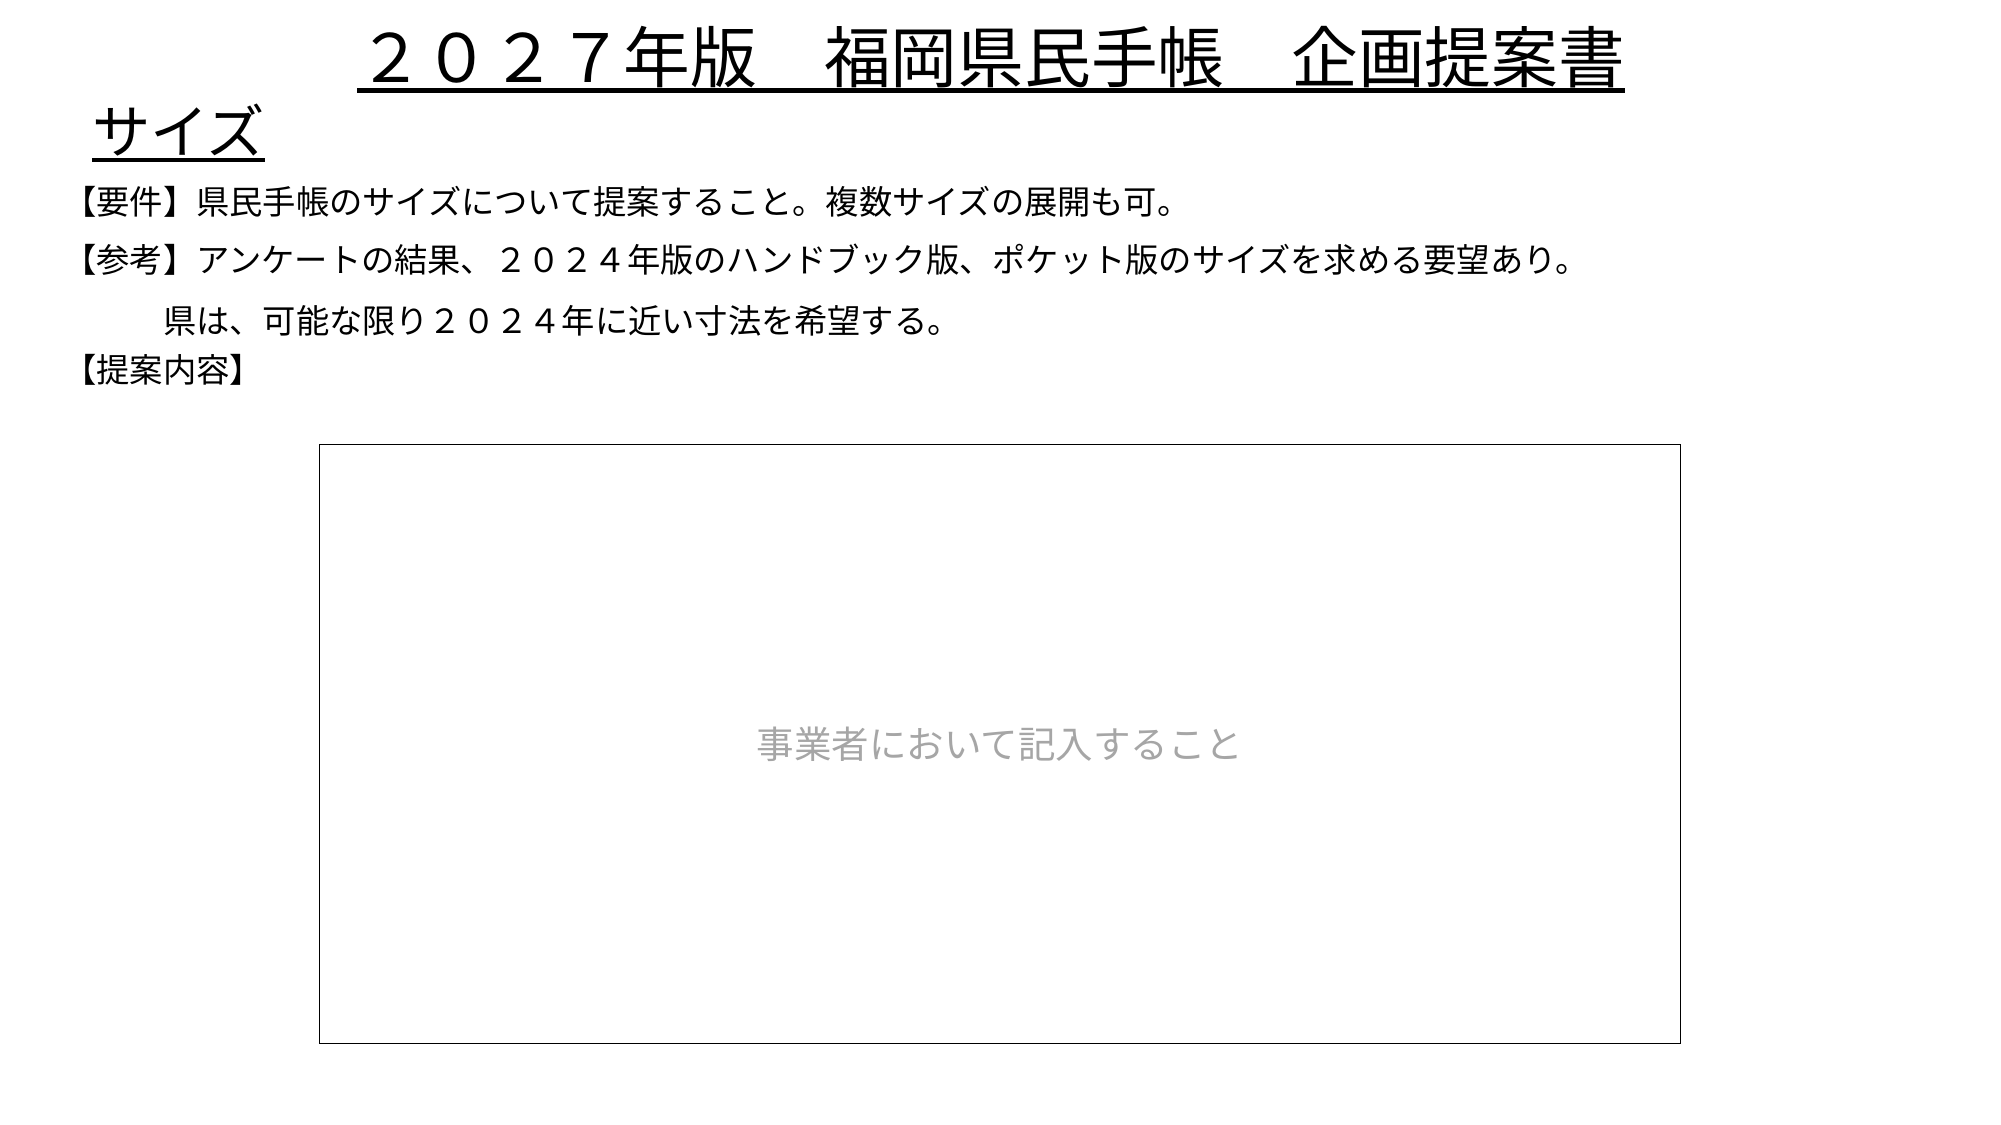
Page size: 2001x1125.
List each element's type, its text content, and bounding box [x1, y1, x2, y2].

subtitle サイズ [48, 102, 309, 158]
text_box 【提案内容】 [48, 333, 1792, 412]
text_box 事業者において記入すること [319, 444, 1681, 1044]
text_box 【要件】県民手帳のサイズについて提案すること。複数サイズの展開も可。 [48, 158, 1792, 244]
title ２０２７年版 福岡県民手帳 企画提案書 [342, 13, 1658, 109]
text_box 【参考】アンケートの結果、２０２４年版のハンドブック版、ポケット版のサイズを求める要望あり。 県は、可能な限り２０２４年に近い寸法を希望する。 [48, 247, 1792, 333]
